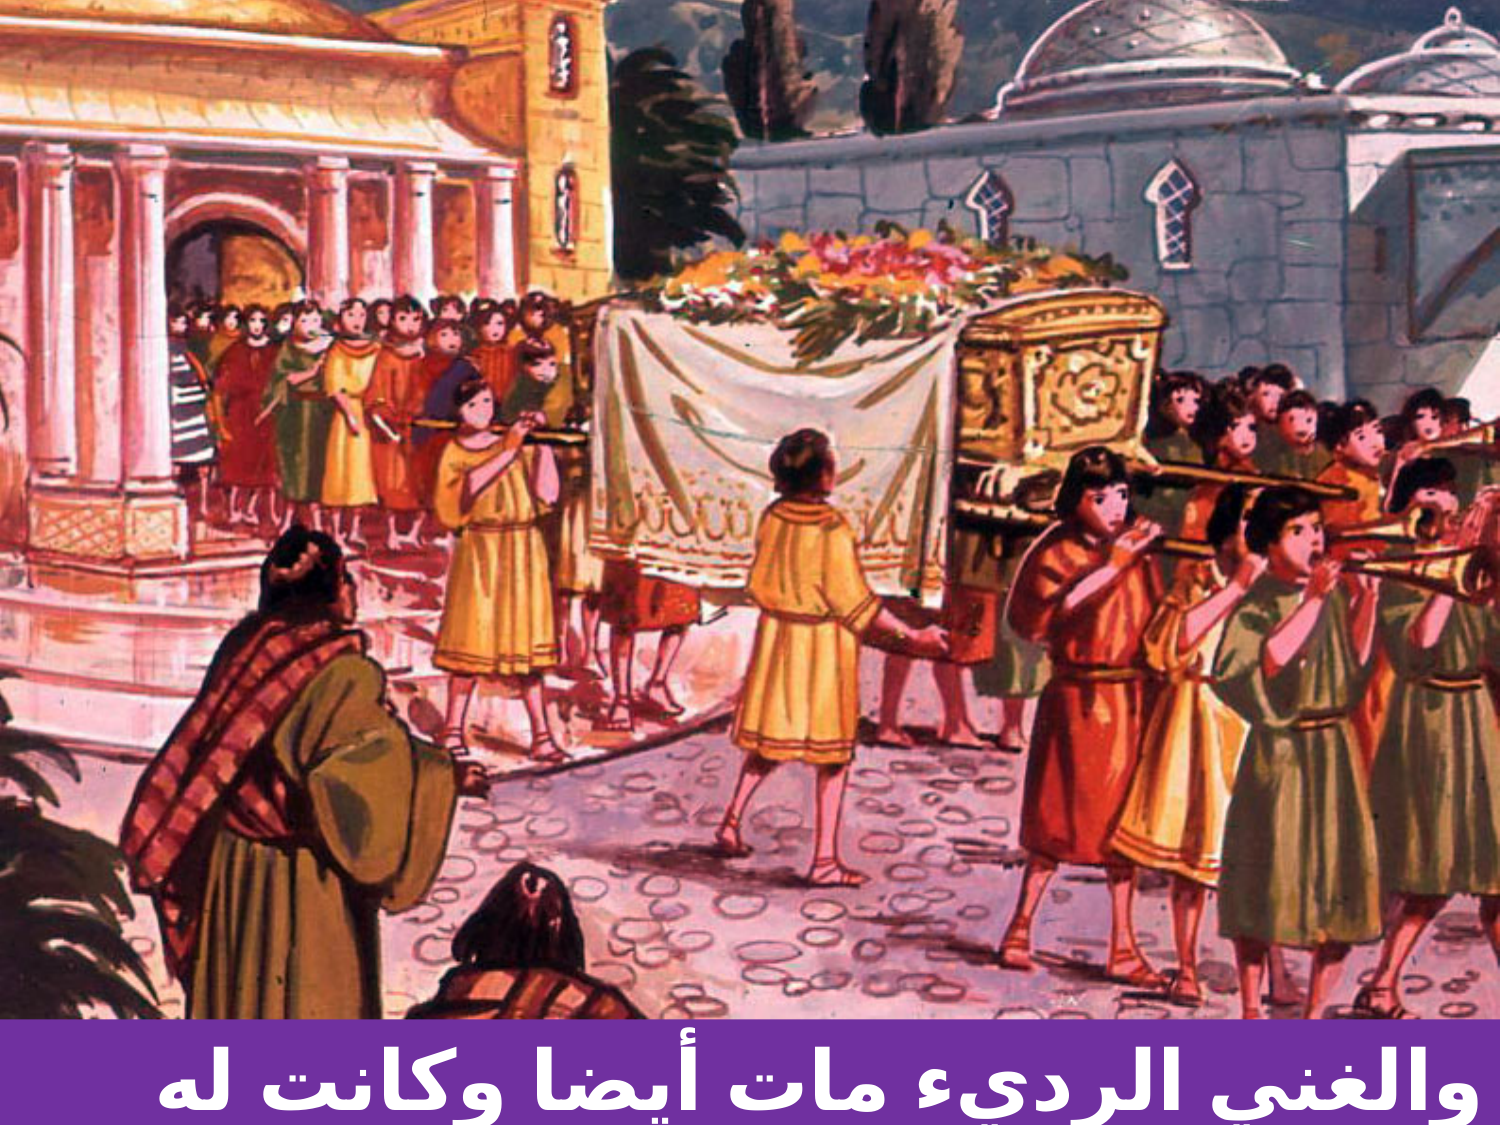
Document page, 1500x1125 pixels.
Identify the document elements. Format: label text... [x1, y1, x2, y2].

text_box والغني الرديء مات أيضا وكانت له جنازة عظيمة [0, 1026, 1500, 1125]
picture [0, 0, 1500, 1020]
